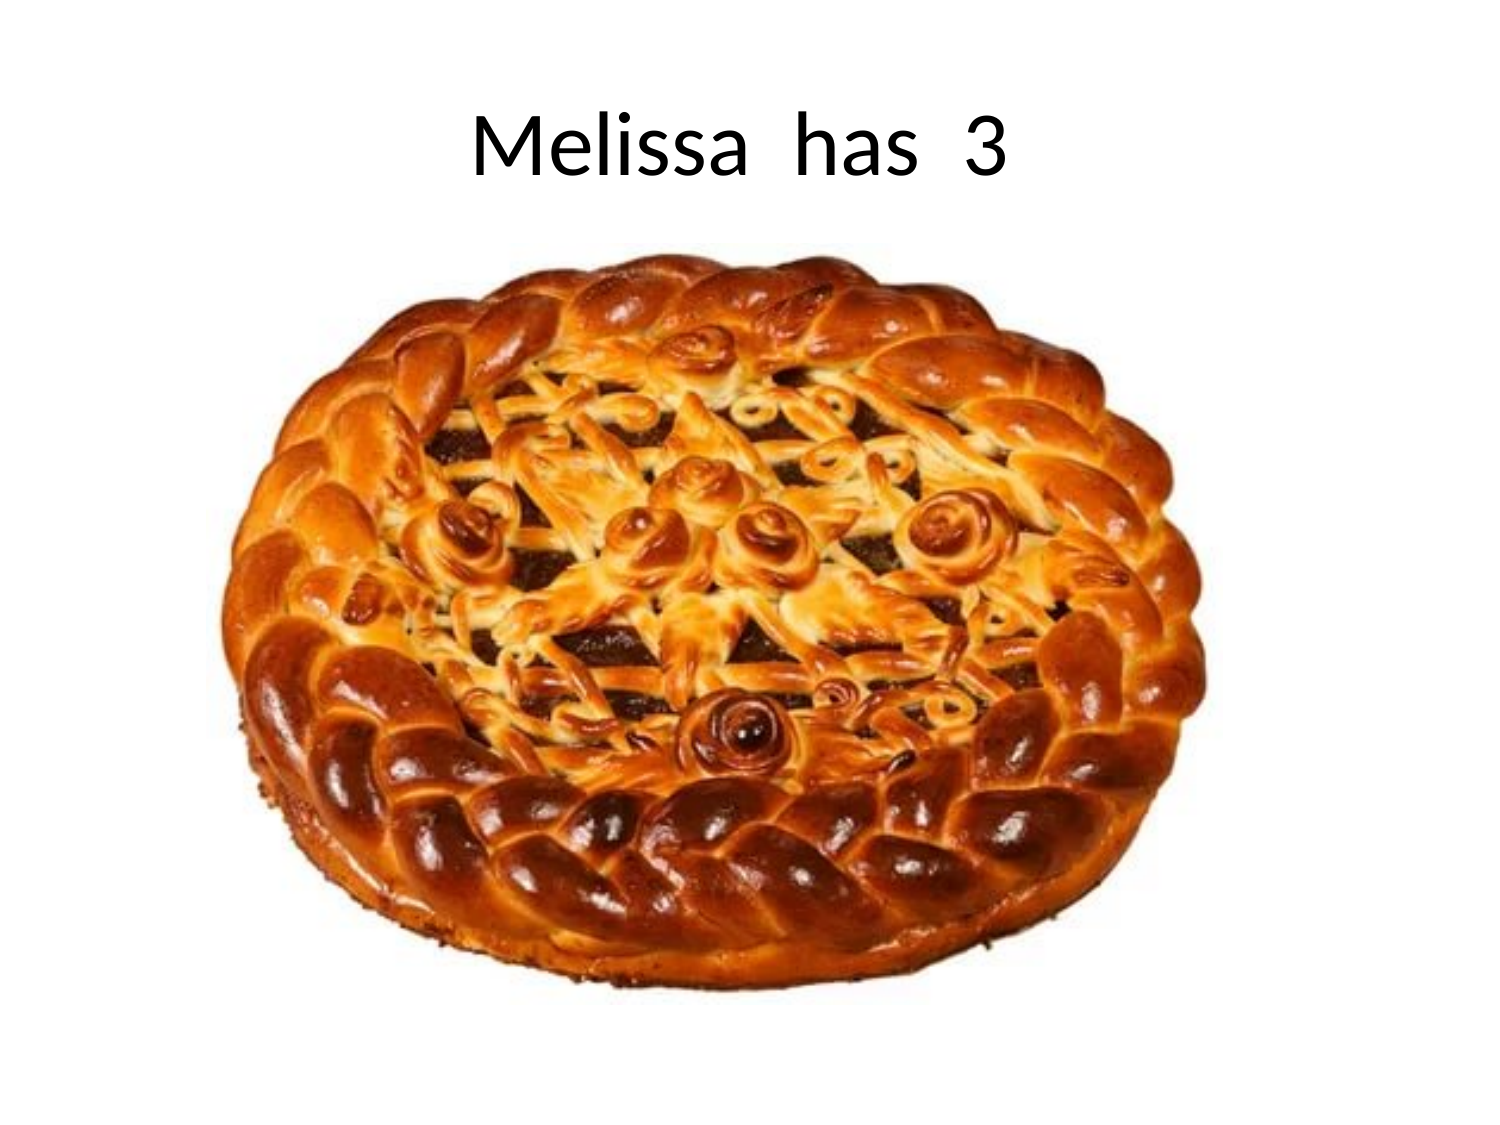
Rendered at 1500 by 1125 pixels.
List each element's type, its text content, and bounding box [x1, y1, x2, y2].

title Melissa has 3 [75, 45, 1425, 233]
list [206, 243, 1223, 1006]
